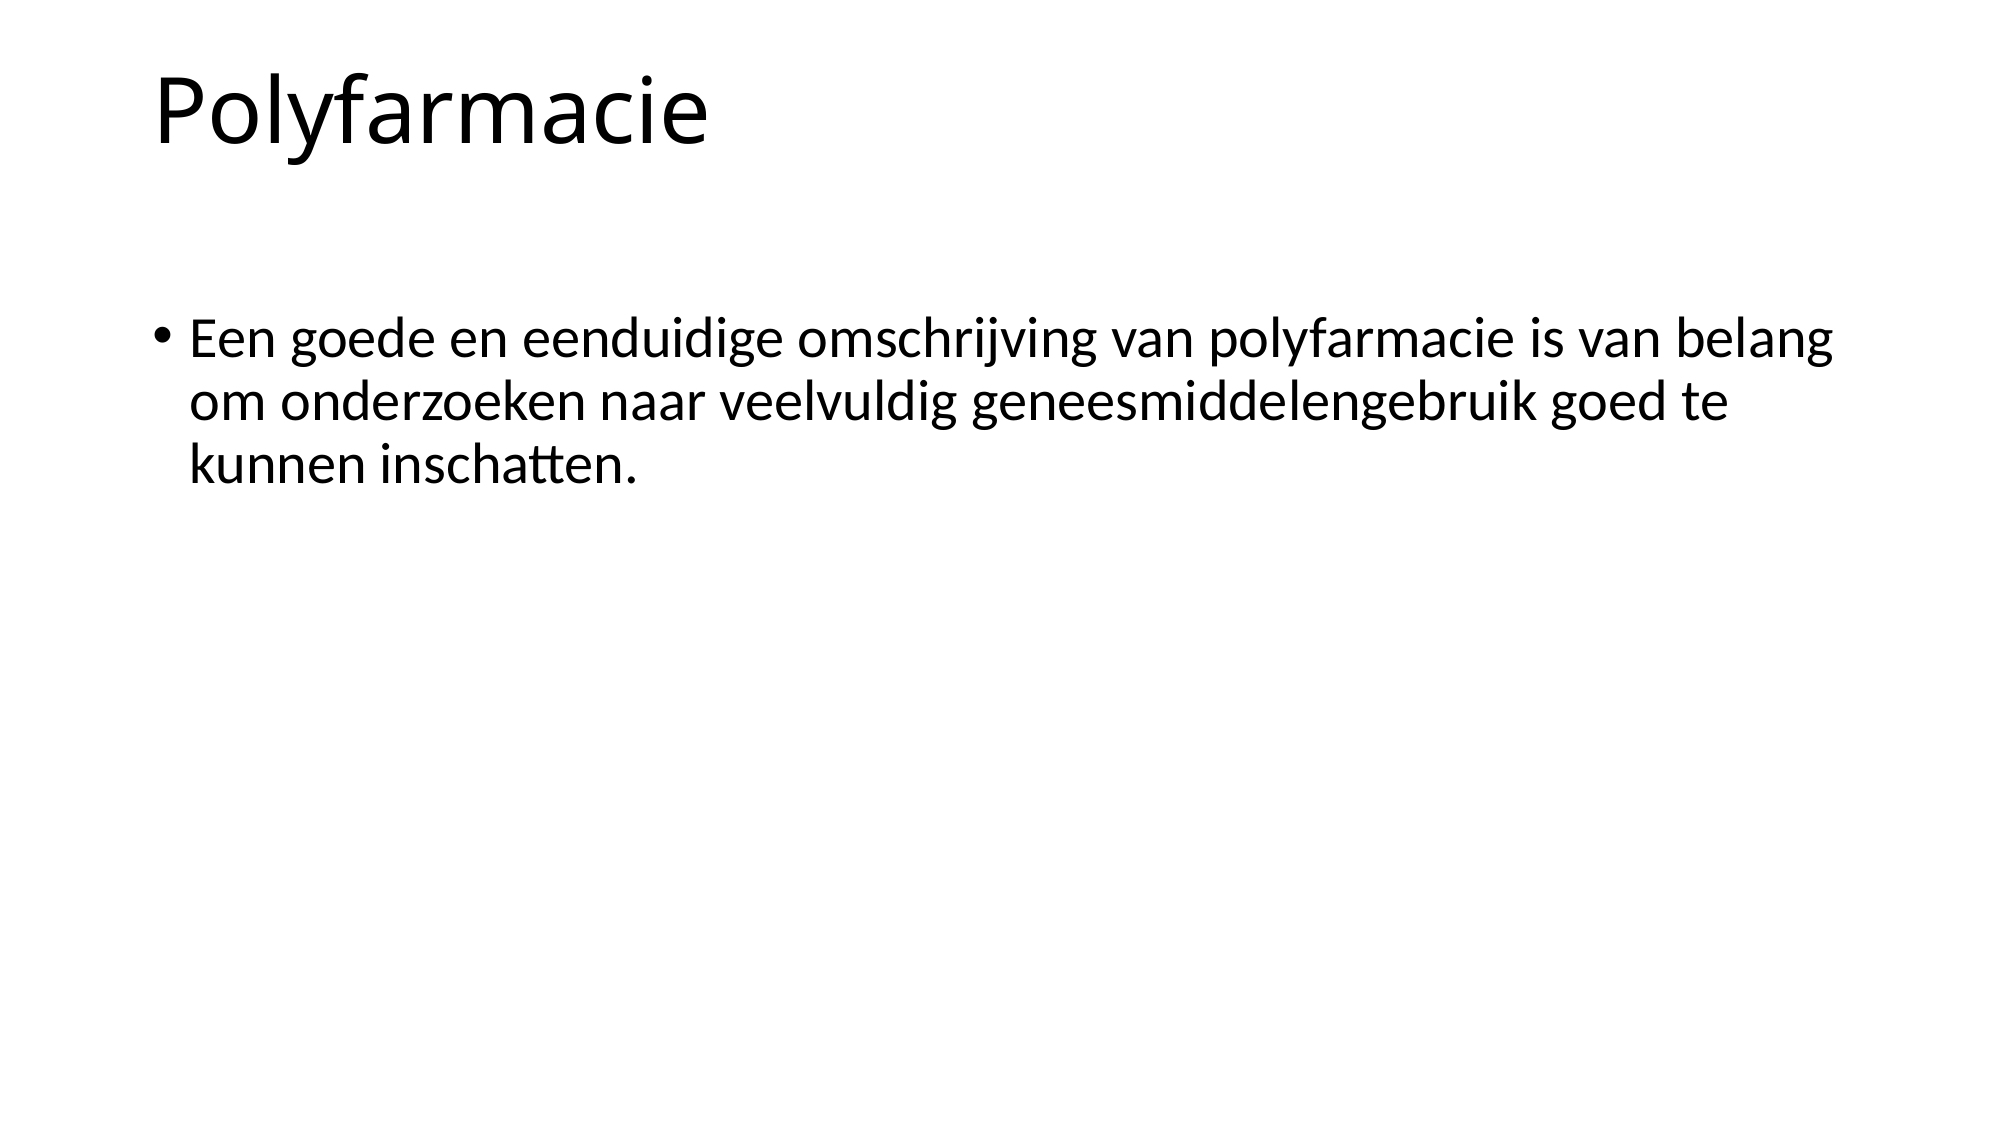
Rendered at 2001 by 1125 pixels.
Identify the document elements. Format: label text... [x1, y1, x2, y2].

list Een goede en eenduidige omschrijving van polyfarmacie is van belang om onderzoeken naar veelvuldig geneesmiddelengebruik goed te kunnen inschatten. [137, 299, 1863, 1014]
title Polyfarmacie [137, 59, 1863, 278]
